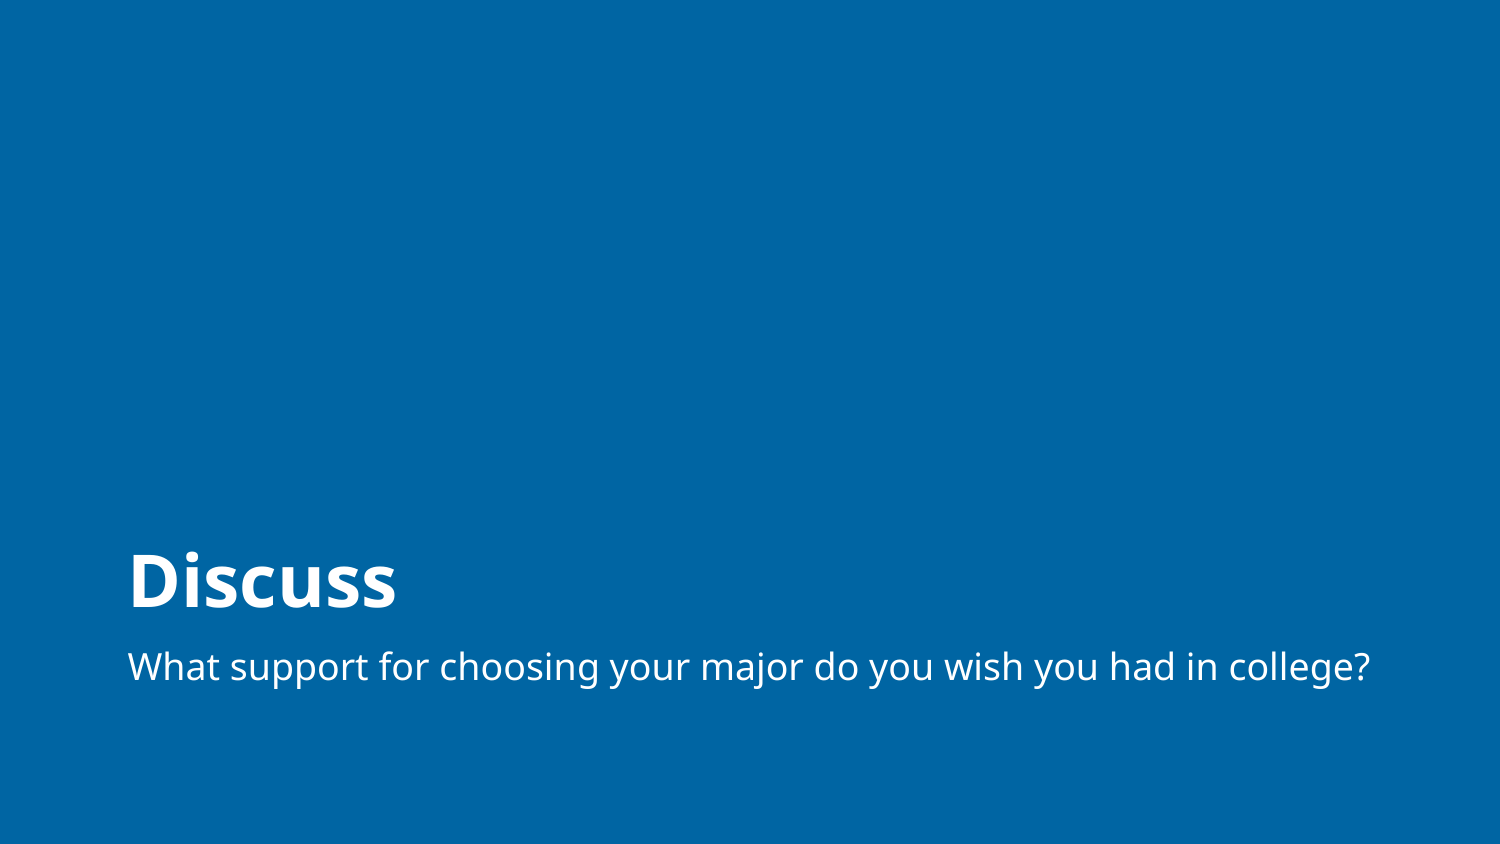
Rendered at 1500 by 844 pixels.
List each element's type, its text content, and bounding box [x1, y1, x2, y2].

subtitle What support for choosing your major do you wish you had in college? [112, 628, 1388, 758]
title Discuss [112, 447, 1388, 628]
